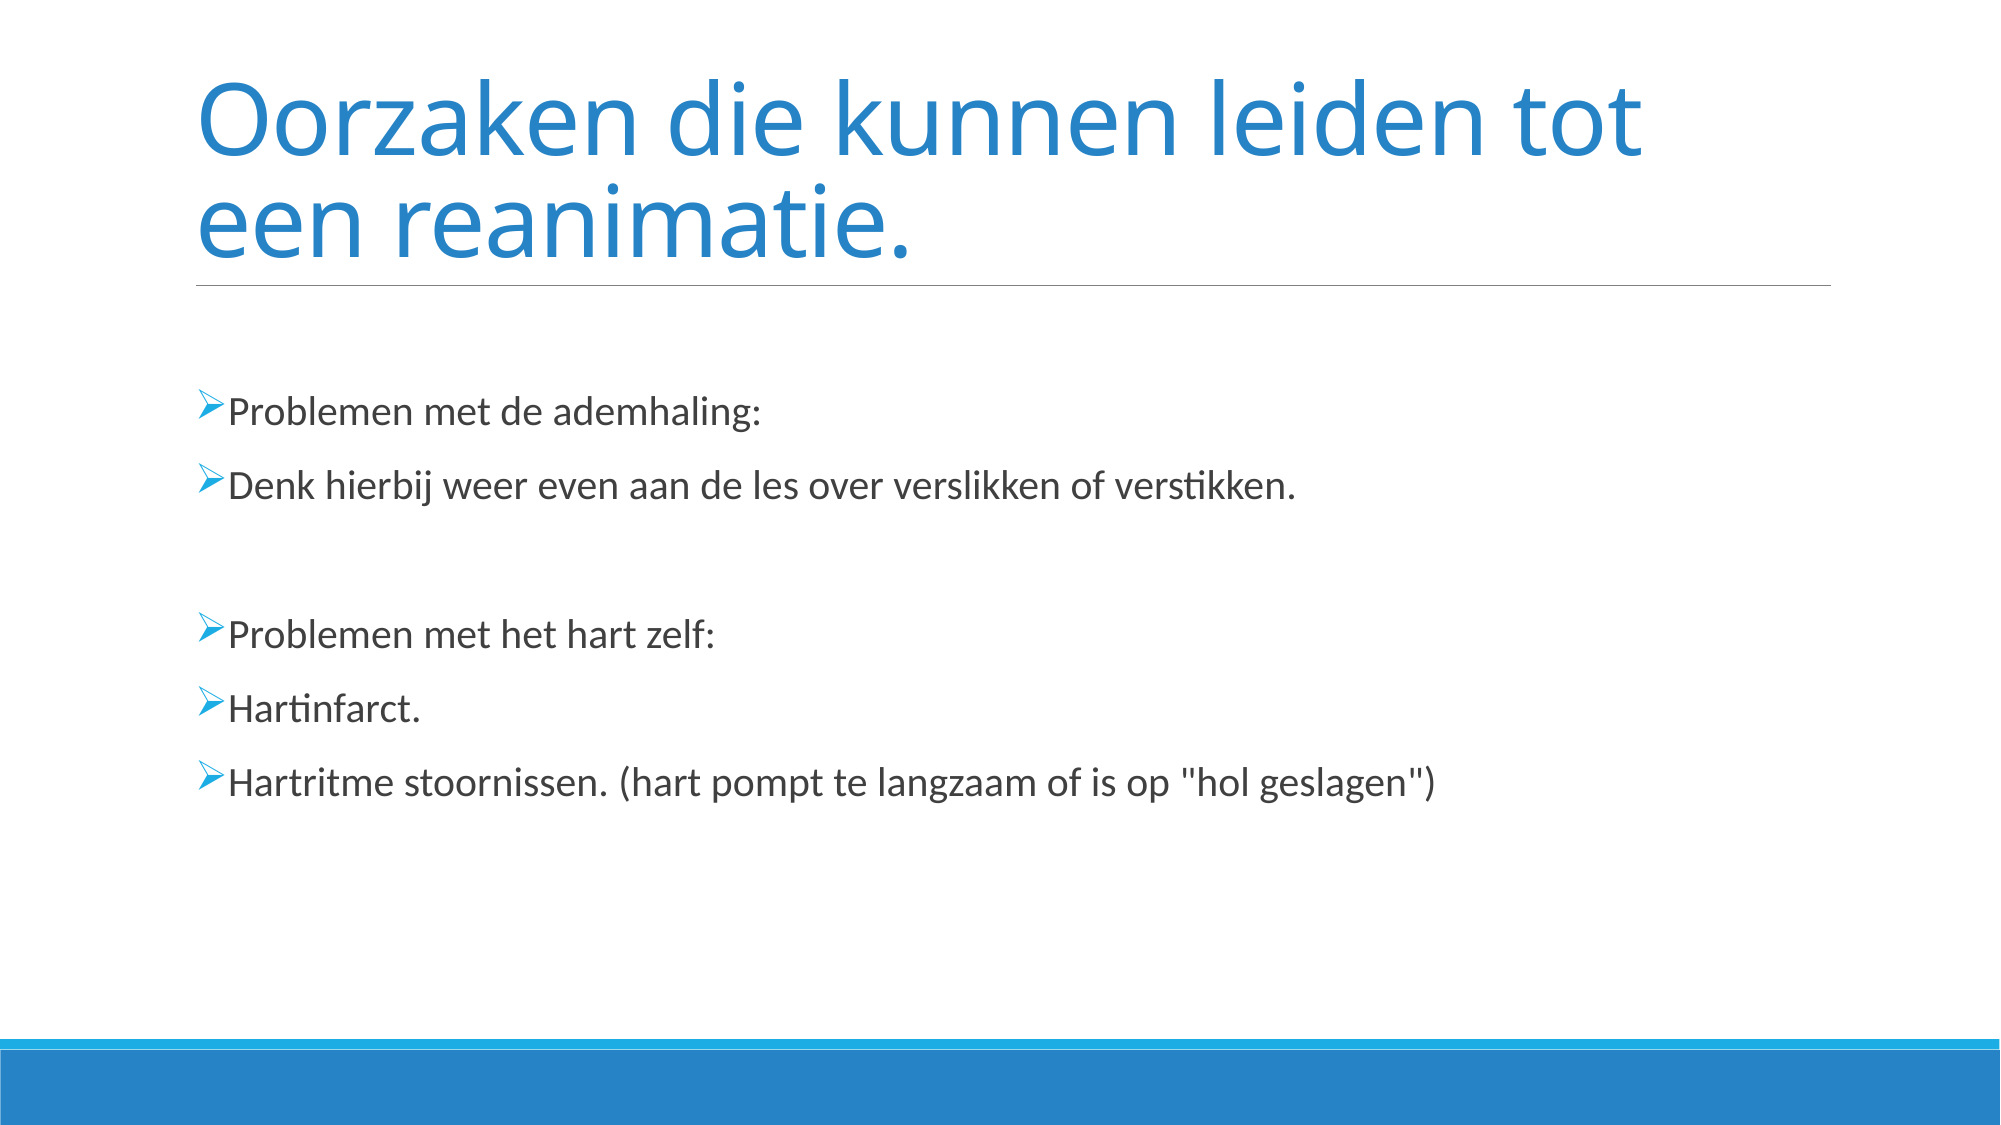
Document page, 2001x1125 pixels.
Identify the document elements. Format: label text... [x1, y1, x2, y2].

list Problemen met de ademhaling: Denk hierbij weer even aan de les over verslikken of verstikken. Problemen met het hart zelf: Hartinfarct. Hartritme stoornissen. (hart pompt te langzaam of is op "hol geslagen") [180, 302, 1830, 963]
title Oorzaken die kunnen leiden tot een reanimatie. [180, 47, 1830, 285]
